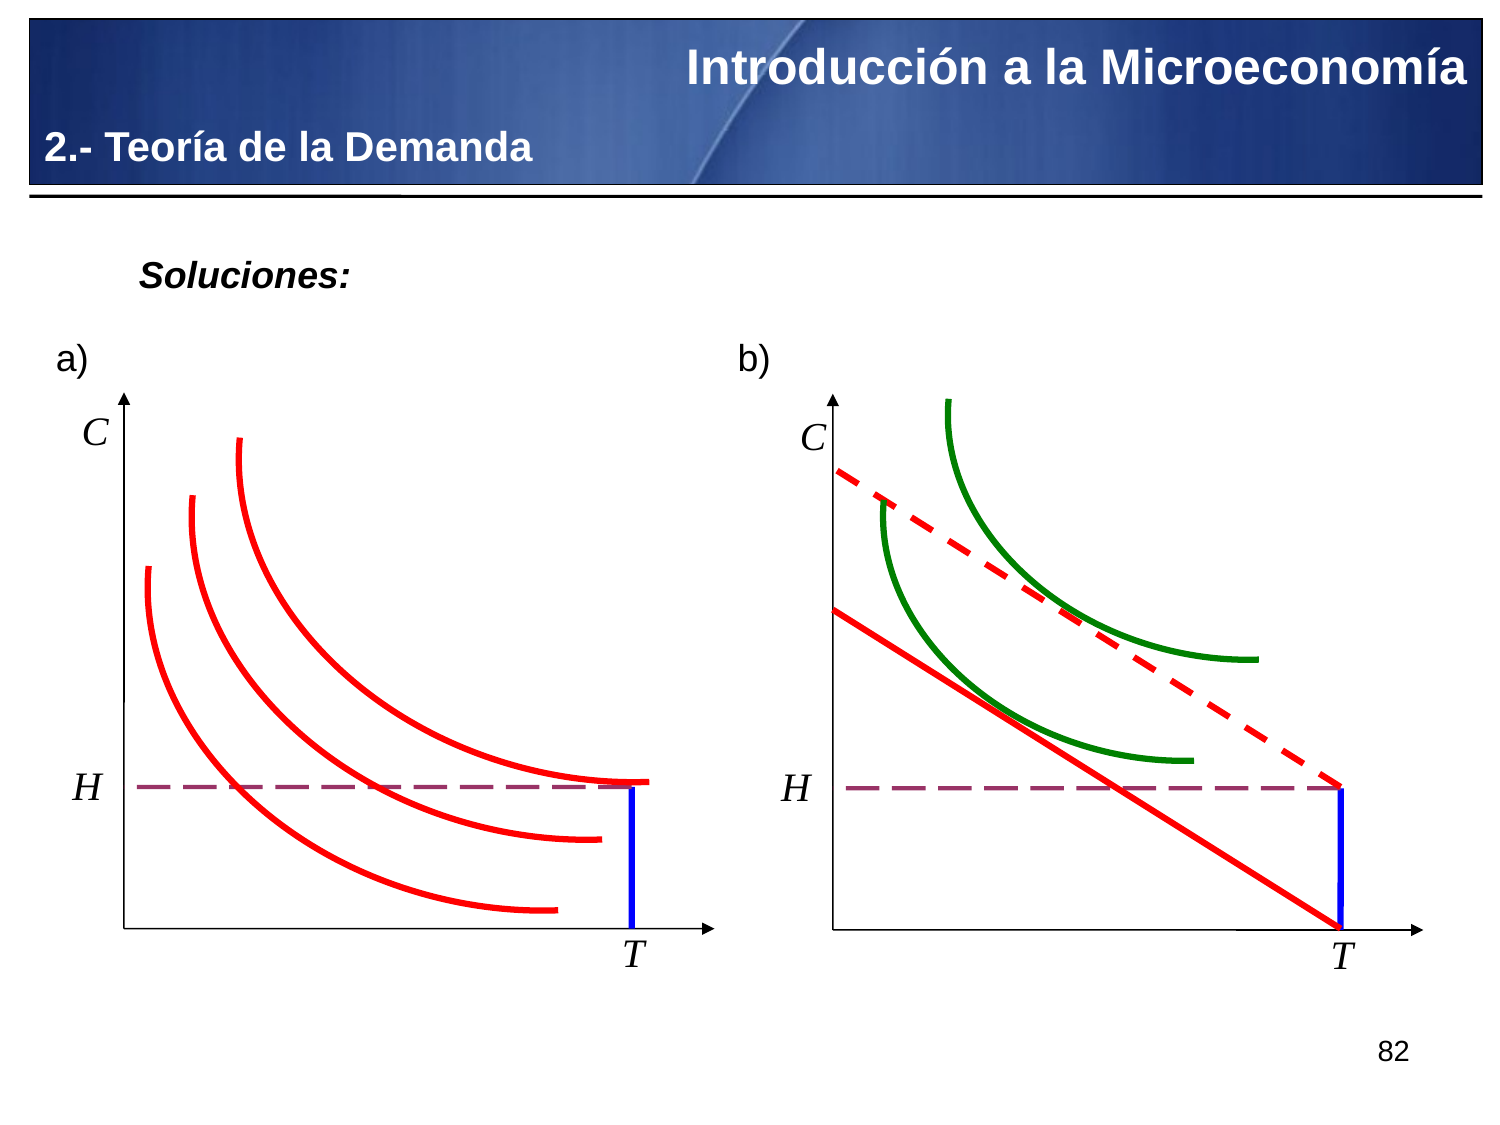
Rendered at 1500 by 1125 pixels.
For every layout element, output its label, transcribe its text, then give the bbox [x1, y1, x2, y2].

text_box Soluciones: [123, 243, 384, 304]
text_box Introducción a la Microeconomía [608, 26, 1483, 102]
text_box 2.- Teoría de la Demanda [29, 112, 585, 178]
slide_number 82 [1074, 1024, 1426, 1103]
text_box a) b) [41, 326, 798, 387]
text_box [64, 392, 715, 975]
text_box [29, 19, 1483, 185]
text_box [773, 393, 1424, 977]
